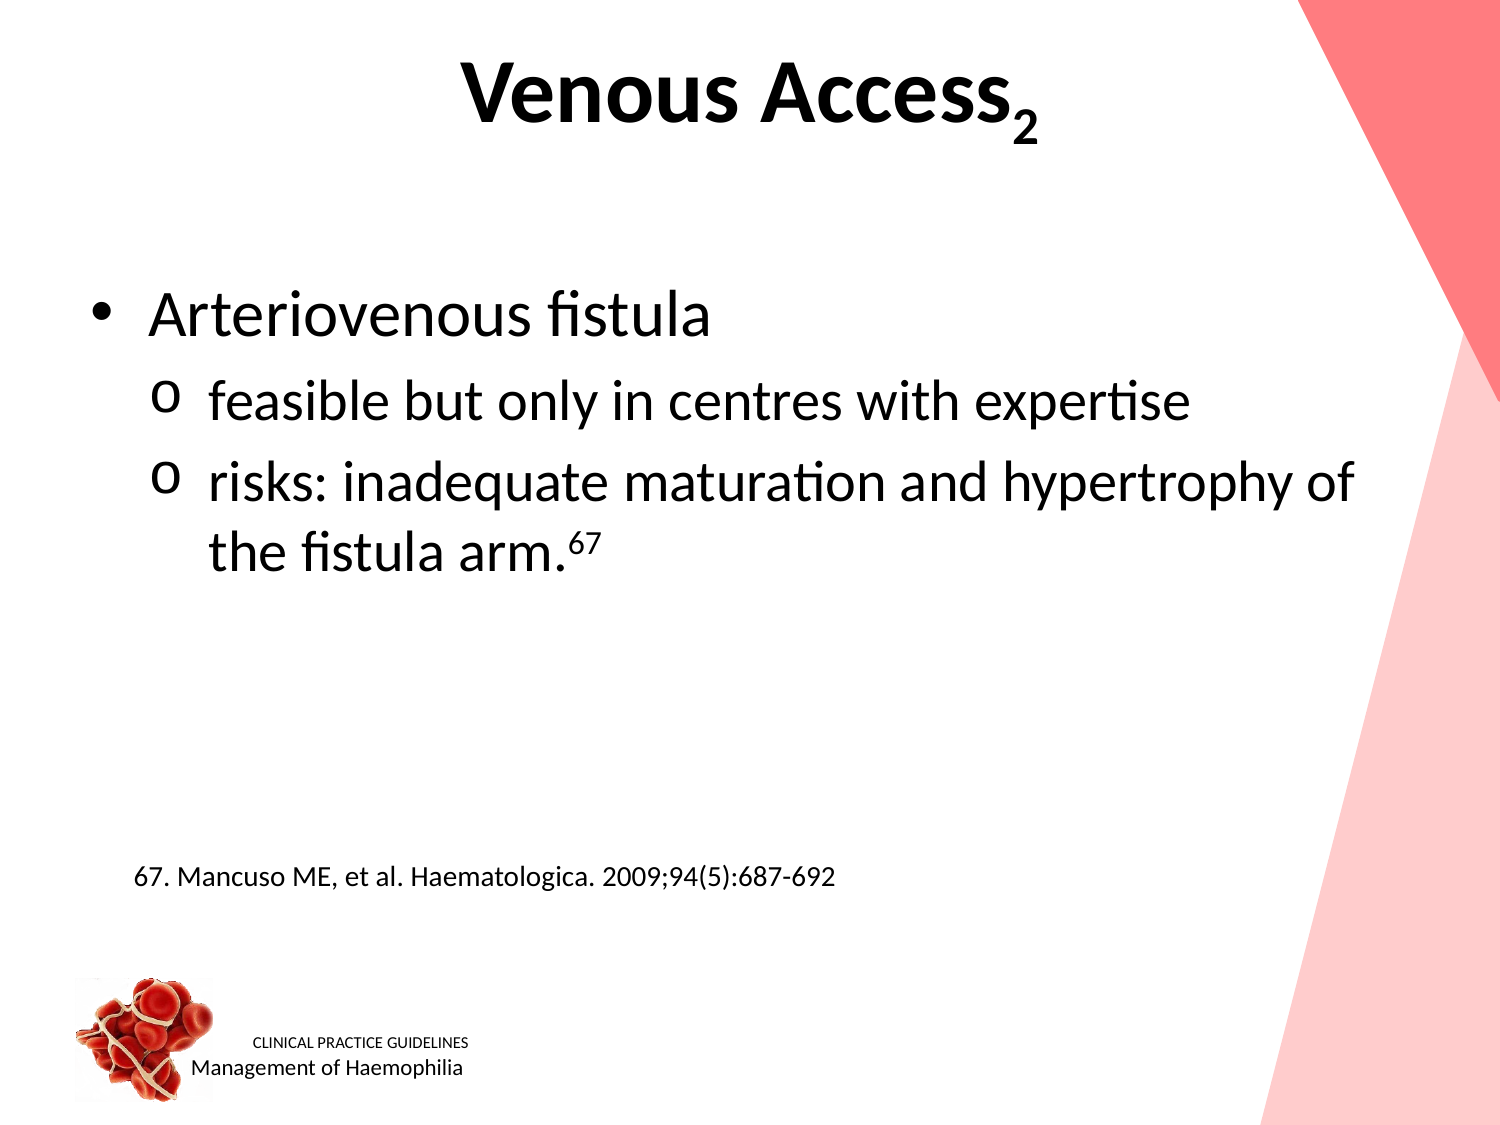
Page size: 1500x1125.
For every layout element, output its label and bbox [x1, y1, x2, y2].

text_box [74, 0, 1500, 1125]
